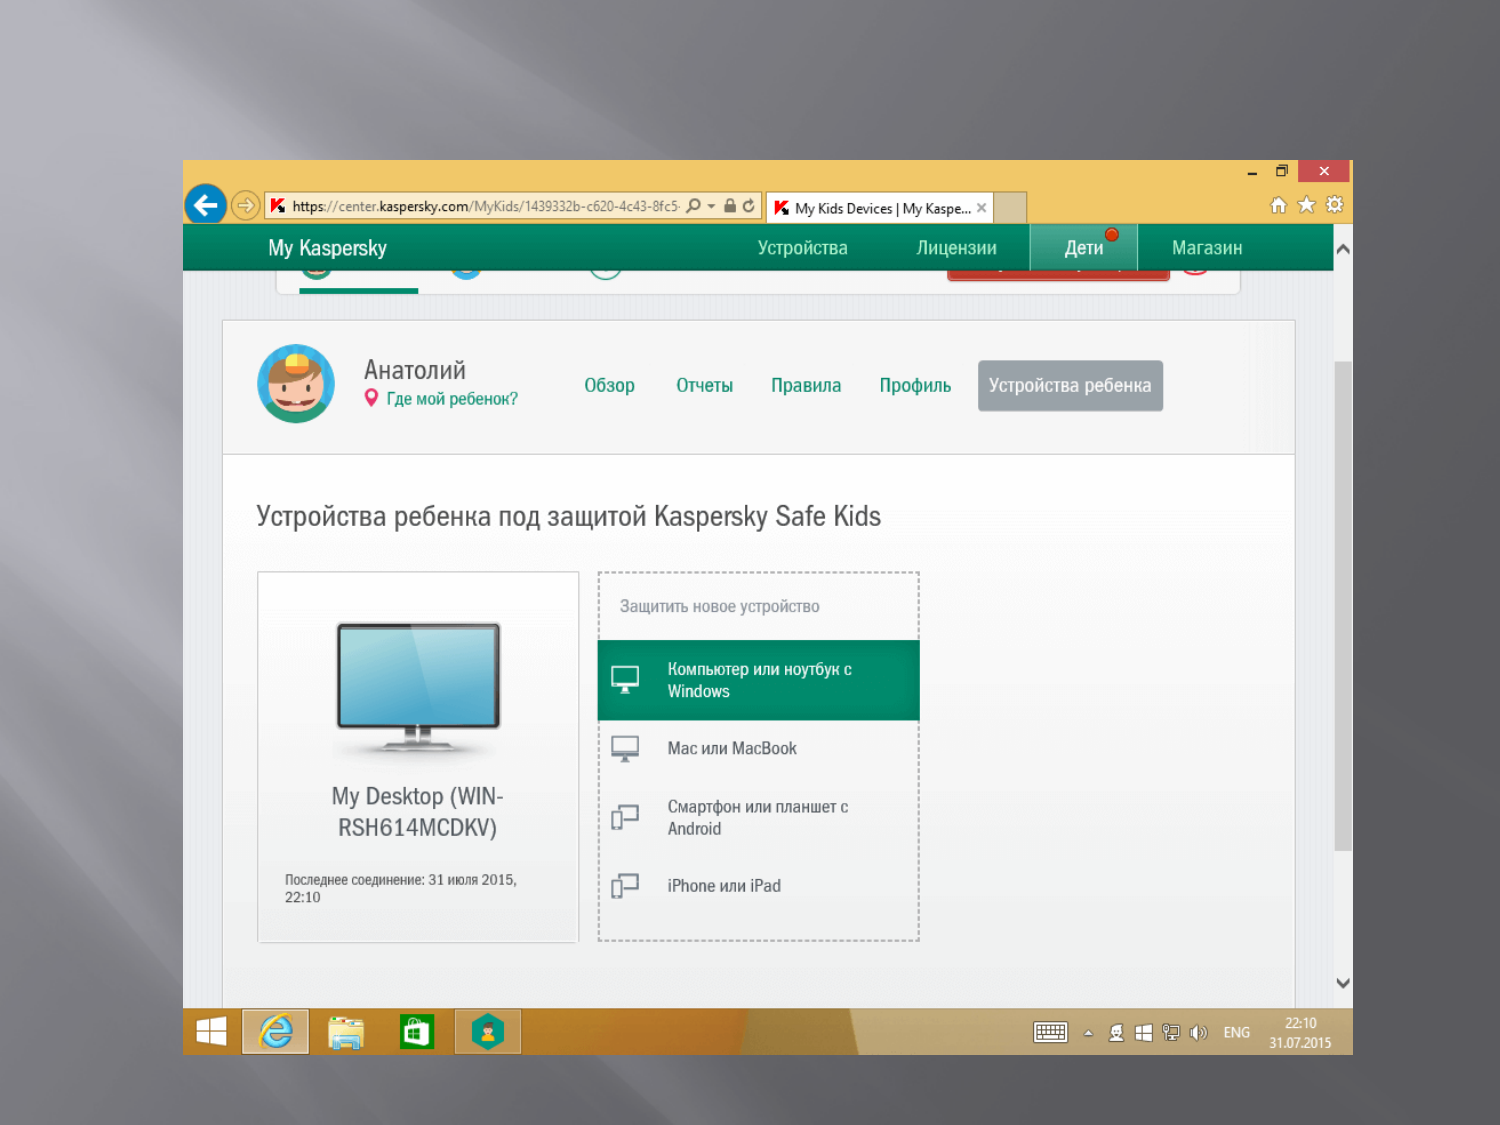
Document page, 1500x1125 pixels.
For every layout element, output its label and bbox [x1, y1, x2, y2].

list [182, 160, 1353, 1055]
